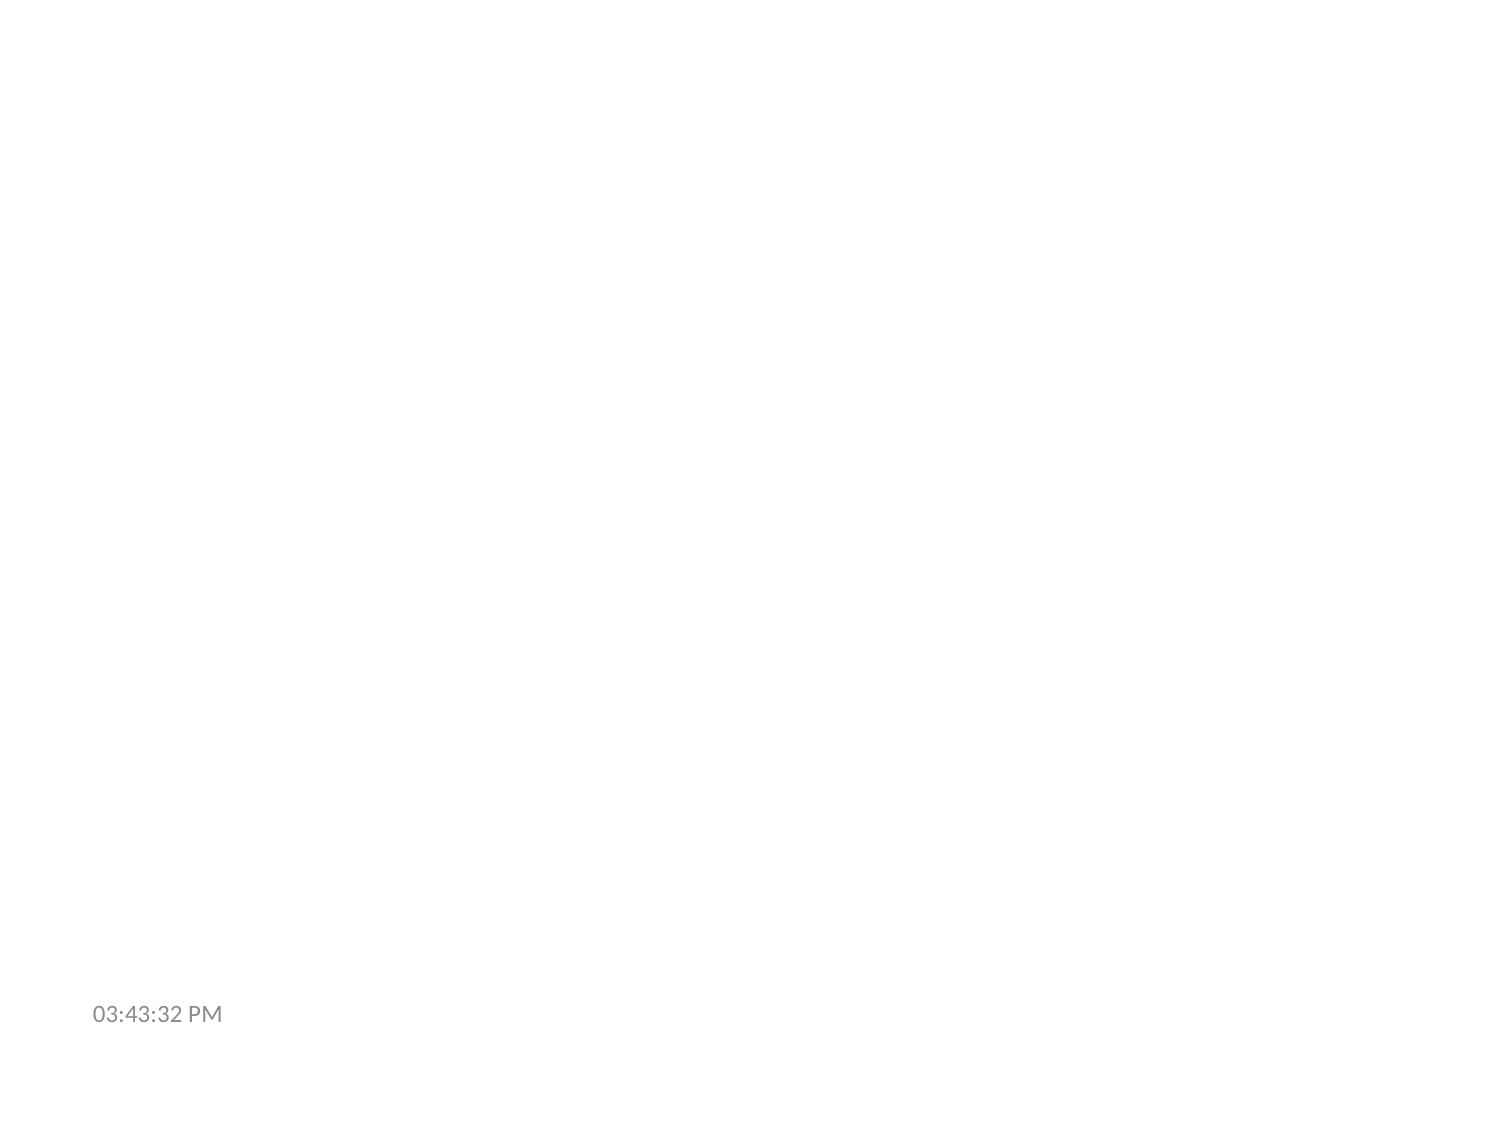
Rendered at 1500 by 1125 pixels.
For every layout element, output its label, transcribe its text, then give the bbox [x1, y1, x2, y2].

text_box 3:35:09 PM [77, 982, 428, 1043]
